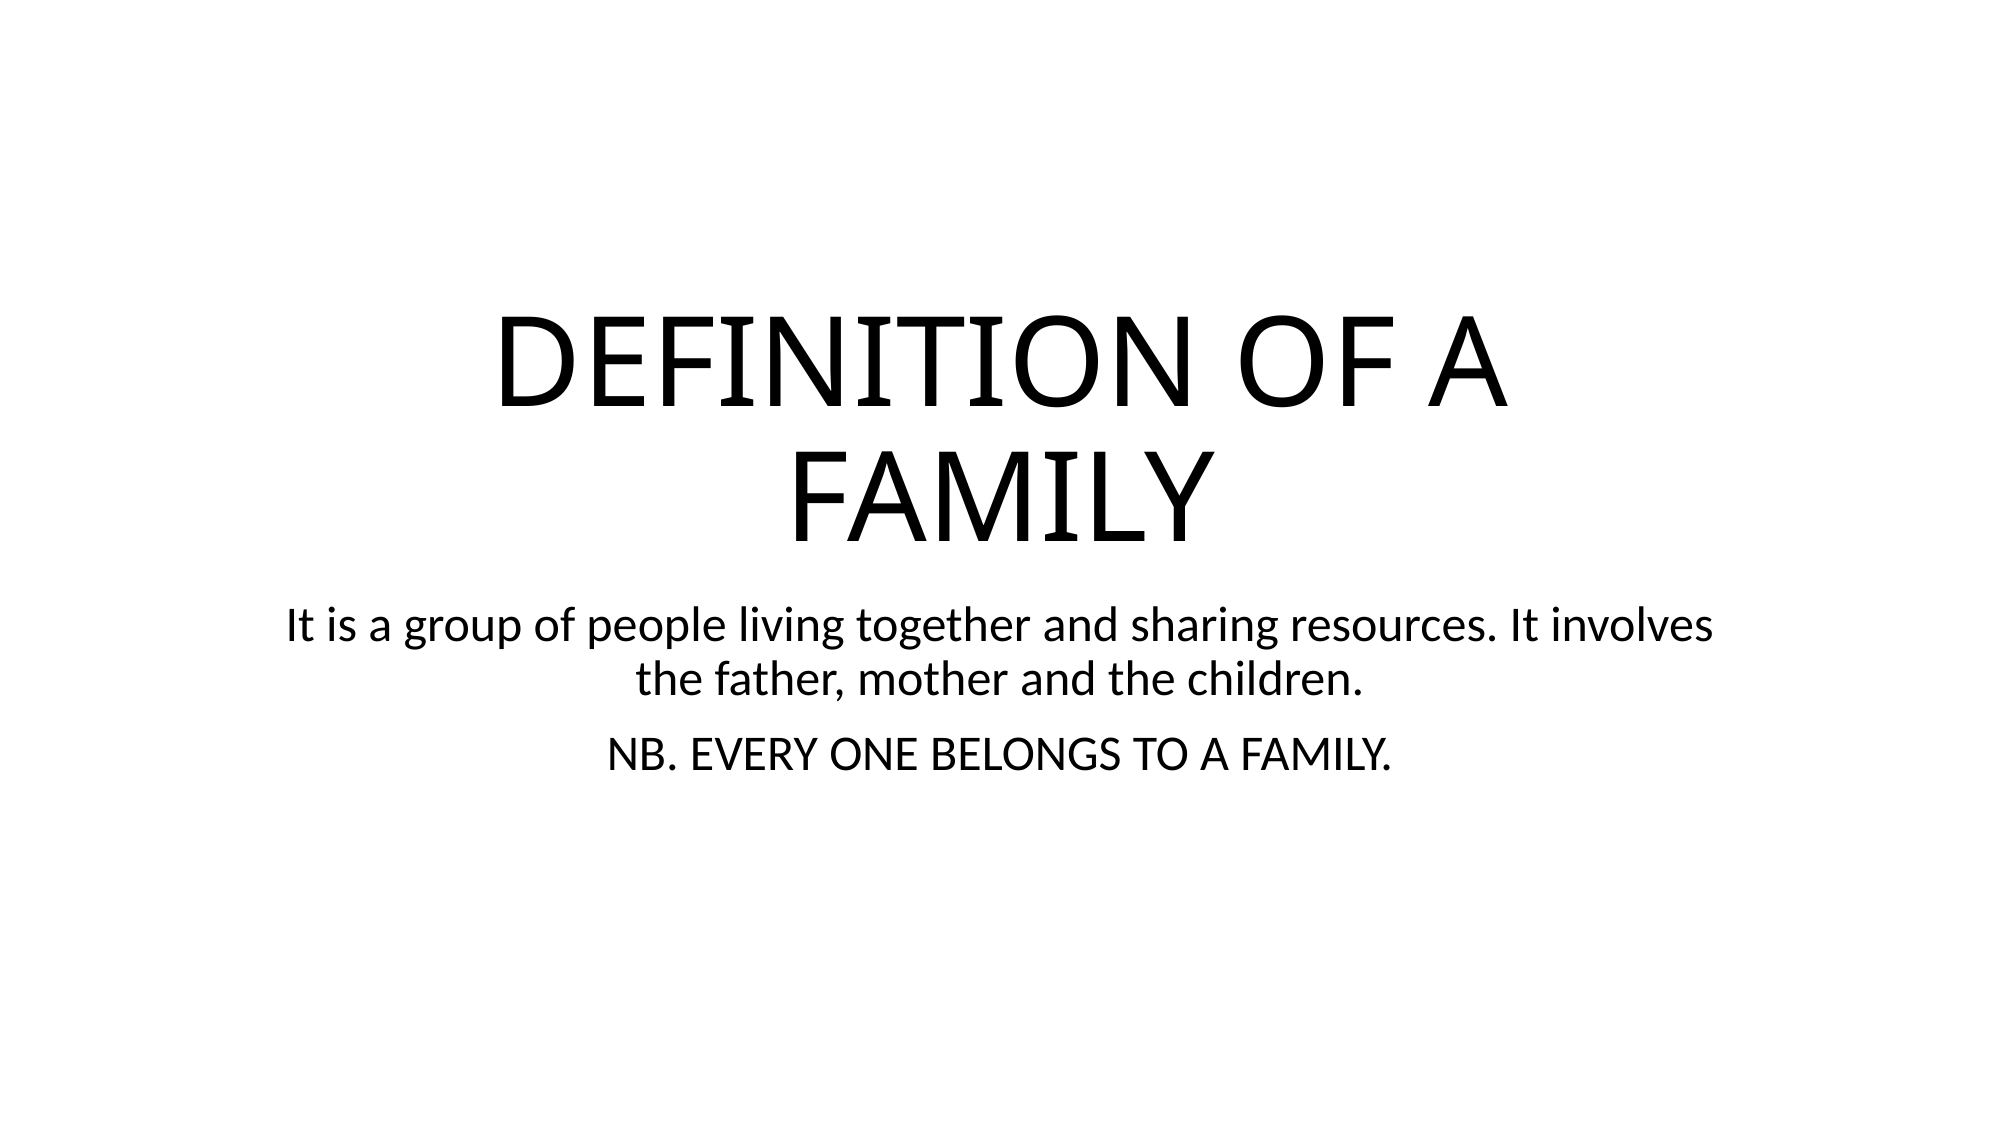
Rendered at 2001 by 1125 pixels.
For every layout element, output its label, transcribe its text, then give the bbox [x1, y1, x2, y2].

title DEFINITION OF A FAMILY [249, 184, 1750, 576]
subtitle It is a group of people living together and sharing resources. It involves the father, mother and the children. NB. EVERY ONE BELONGS TO A FAMILY. [249, 590, 1750, 863]
